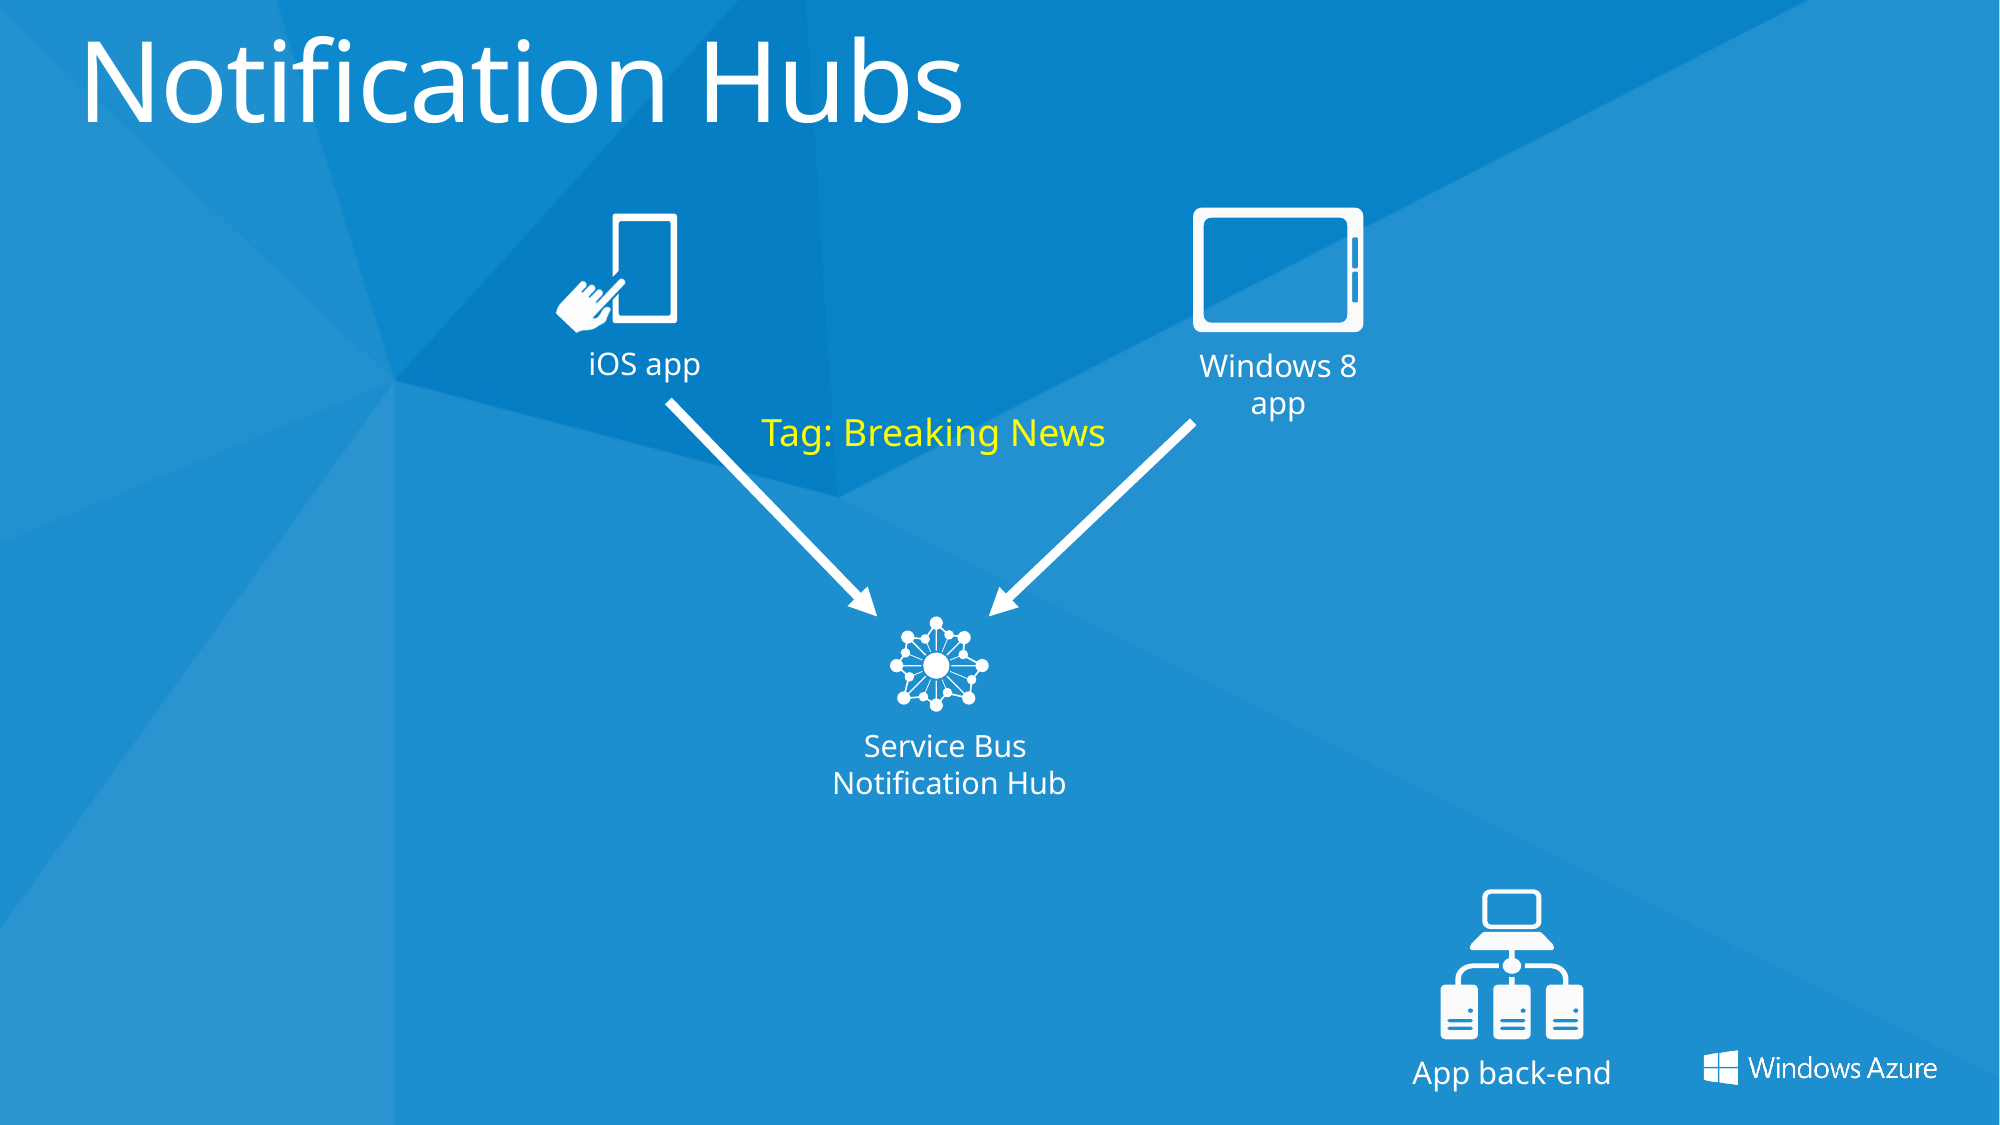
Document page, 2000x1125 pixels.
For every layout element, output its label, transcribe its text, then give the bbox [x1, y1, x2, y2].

title Notification Hubs [77, 25, 1792, 149]
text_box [819, 616, 1059, 802]
text_box Tag: Breaking News [882, 414, 1107, 456]
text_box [988, 421, 1194, 617]
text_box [571, 213, 703, 382]
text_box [1192, 207, 1364, 423]
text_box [1411, 888, 1614, 1092]
picture [0, 0, 2000, 1125]
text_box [668, 400, 878, 617]
